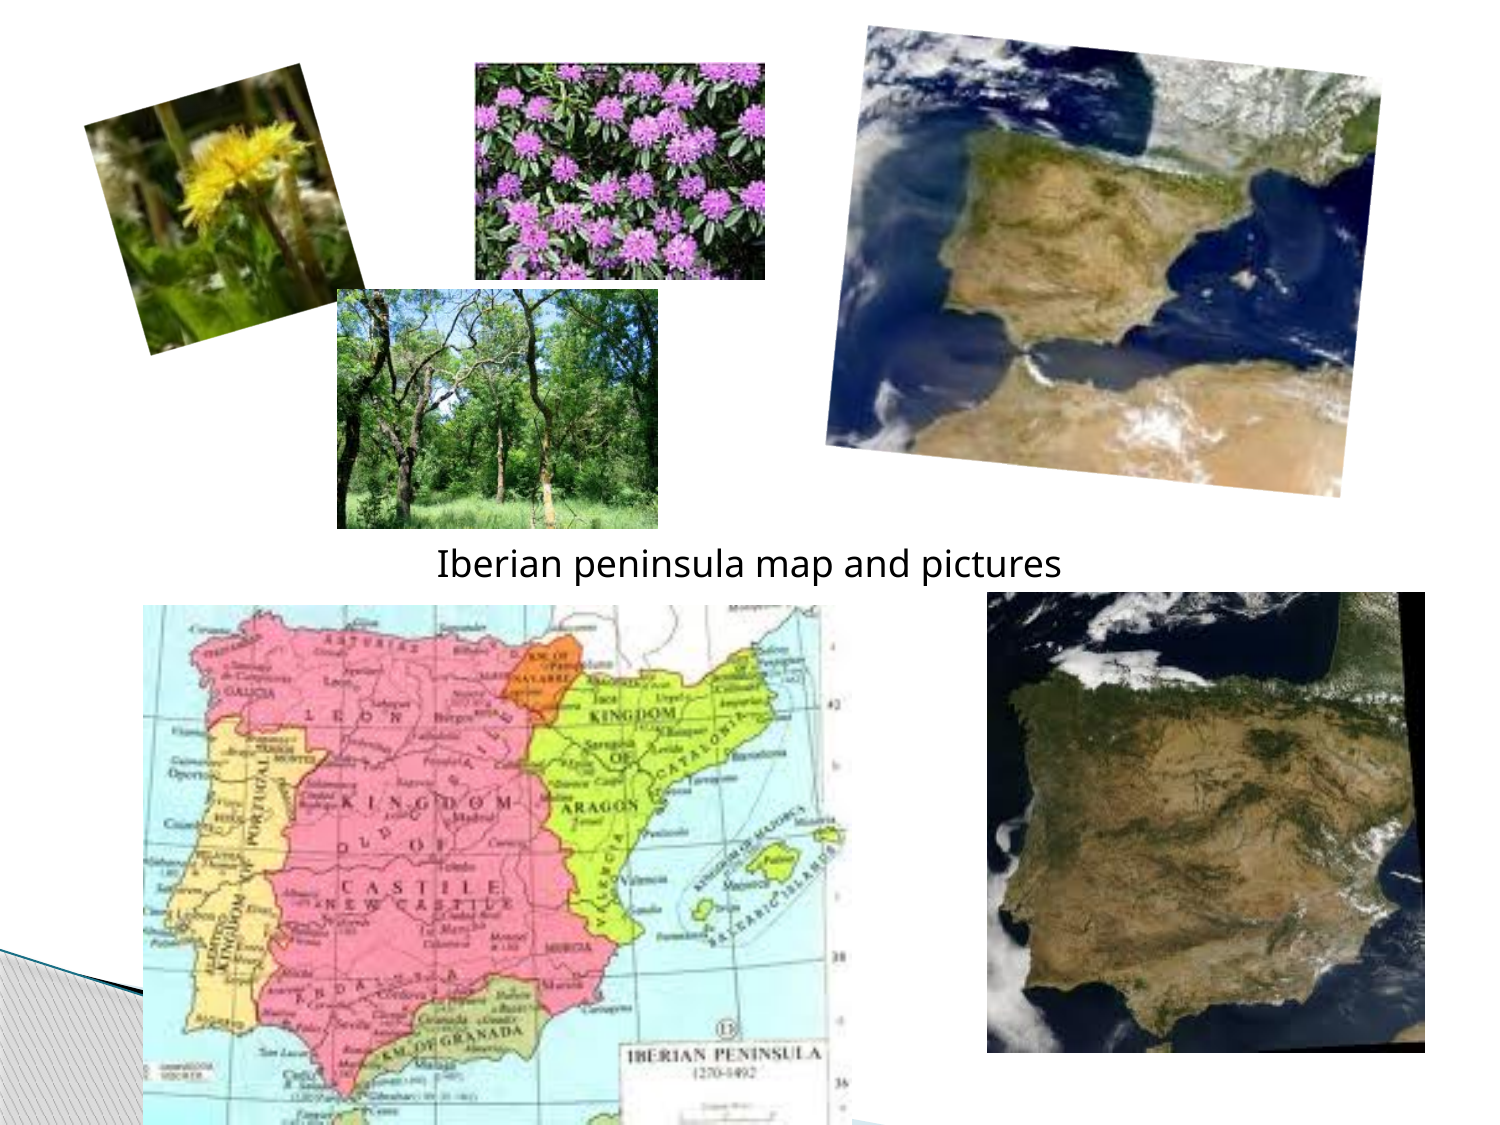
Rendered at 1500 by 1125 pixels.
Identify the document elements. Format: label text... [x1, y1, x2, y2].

picture [142, 605, 852, 1125]
text_box Iberian peninsula map and pictures [422, 532, 1078, 592]
picture [987, 592, 1426, 1053]
picture [85, 64, 658, 529]
picture [826, 26, 1382, 497]
picture [474, 62, 765, 280]
